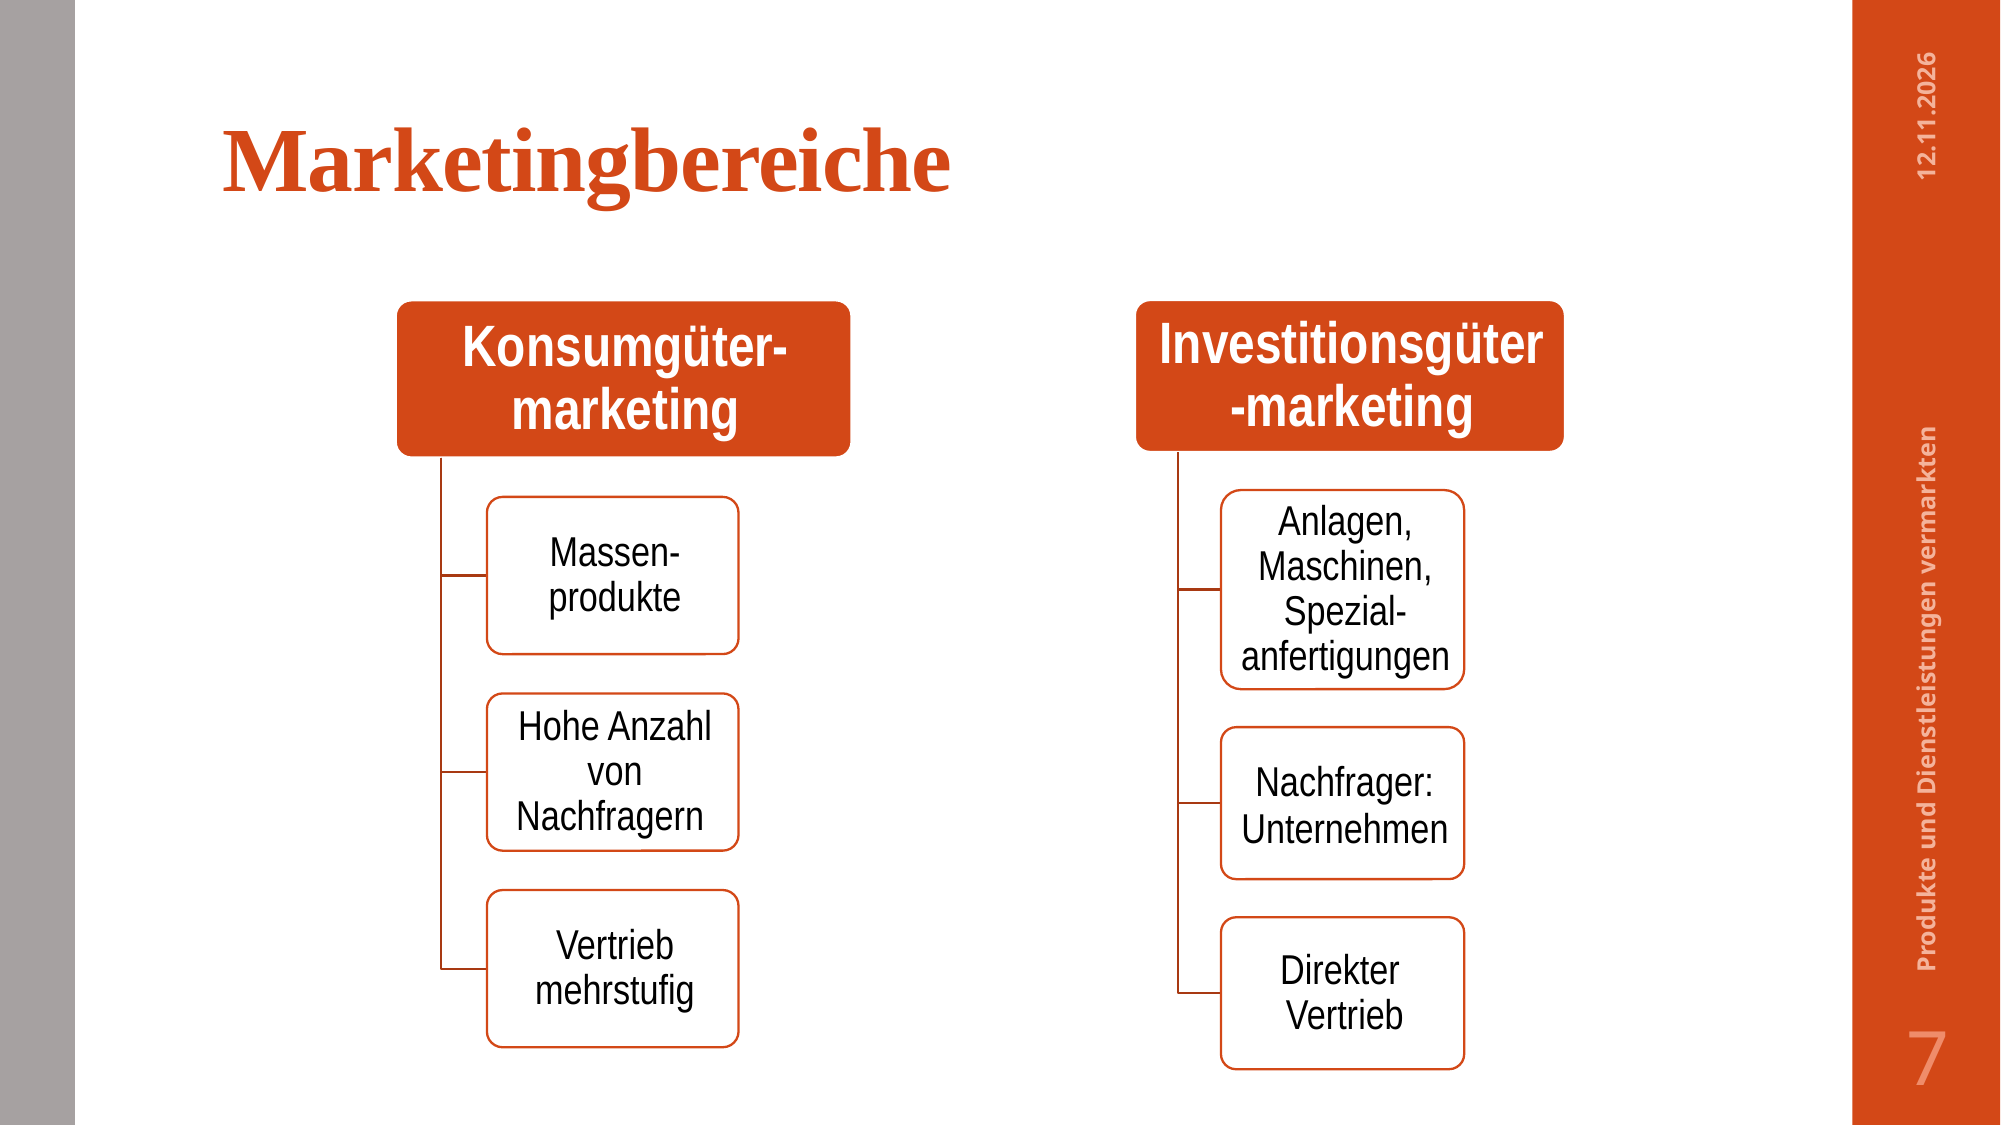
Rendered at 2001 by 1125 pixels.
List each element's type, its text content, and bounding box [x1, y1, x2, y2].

footer Produkte und Dienstleistungen vermarkten [1897, 400, 1958, 988]
slide_number 7 [1852, 1012, 2000, 1110]
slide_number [1897, 37, 1958, 351]
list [206, 299, 873, 1048]
title Marketingbereiche [206, 48, 1797, 278]
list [877, 299, 1822, 1070]
